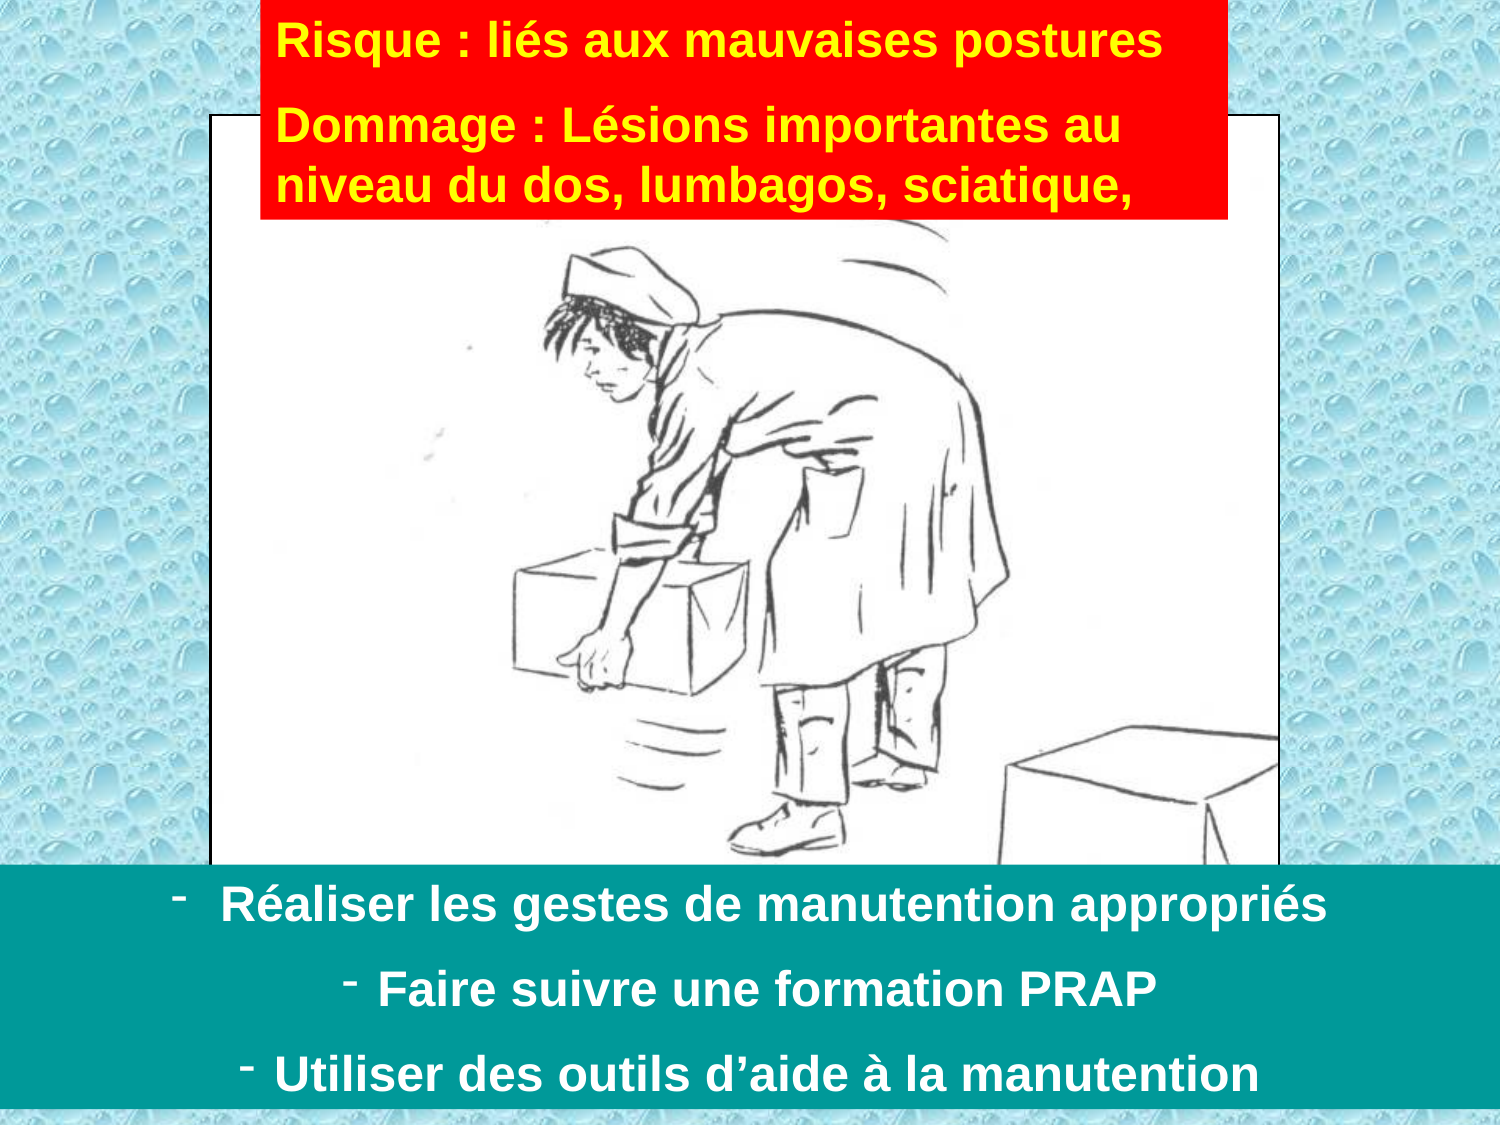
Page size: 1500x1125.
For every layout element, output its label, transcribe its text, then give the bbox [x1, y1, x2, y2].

picture [0, 0, 260, 864]
picture [211, 115, 1279, 997]
text_box Réaliser les gestes de manutention appropriés Faire suivre une formation PRAP Utiliser des outils d’aide à la manutention [0, 864, 1500, 1110]
text_box Risque : liés aux mauvaises postures Dommage : Lésions importantes au niveau du dos, lumbagos, sciatique, [260, 0, 1228, 114]
picture [1228, 0, 1500, 864]
picture [0, 1110, 1500, 1125]
